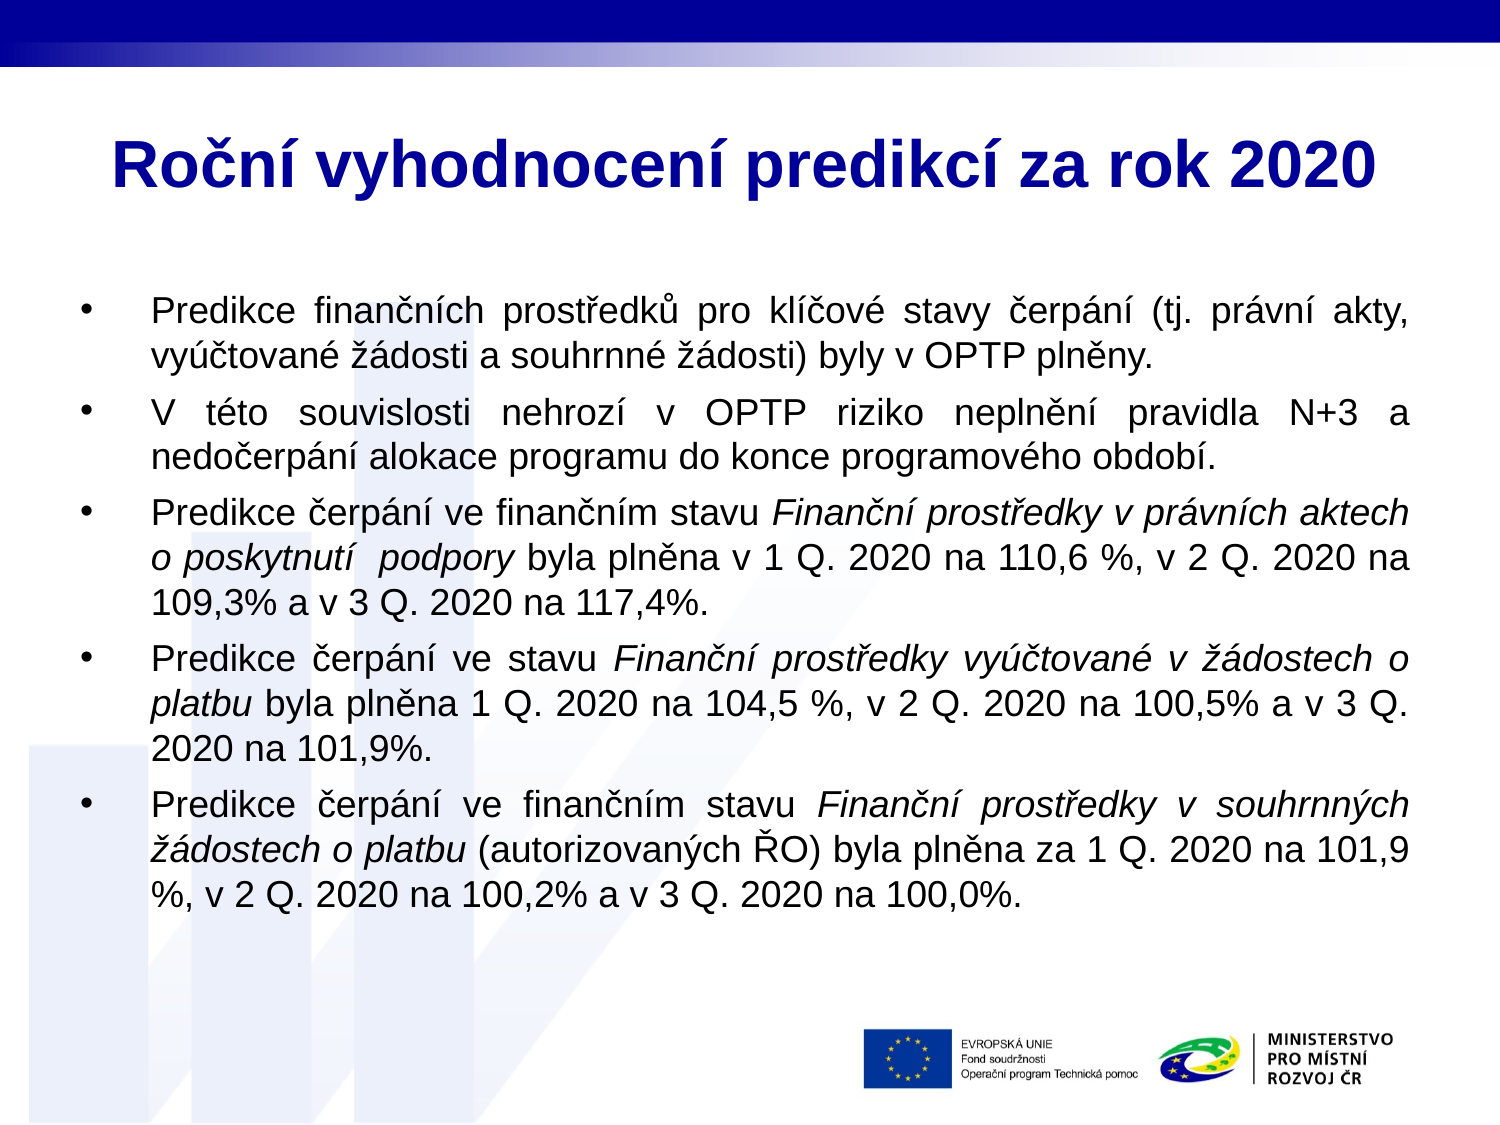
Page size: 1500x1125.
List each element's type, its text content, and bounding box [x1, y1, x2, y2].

picture [29, 302, 1412, 1125]
title Roční vyhodnocení predikcí za rok 2020 [64, 113, 1425, 197]
list Predikce finančních prostředků pro klíčové stavy čerpání (tj. právní akty, vyúčtované žádosti a souhrnné žádosti) byly v OPTP plněny. V této souvislosti nehrozí v OPTP riziko neplnění pravidla N+3 a nedočerpání alokace programu do konce programového období. Predikce čerpání ve finančním stavu Finanční prostředky v právních aktech o poskytnutí podpory byla plněna v 1 Q. 2020 na 110,6 %, v 2 Q. 2020 na 109,3% a v 3 Q. 2020 na 117,4%. Predikce čerpání ve stavu Finanční prostředky vyúčtované v žádostech o platbu byla plněna 1 Q. 2020 na 104,5 %, v 2 Q. 2020 na 100,5% a v 3 Q. 2020 na 101,9%. Predikce čerpání ve finančním stavu Finanční prostředky v souhrnných žádostech o platbu (autorizovaných ŘO) byla plněna za 1 Q. 2020 na 101,9 %, v 2 Q. 2020 na 100,2% a v 3 Q. 2020 na 100,0%. [64, 278, 1425, 941]
